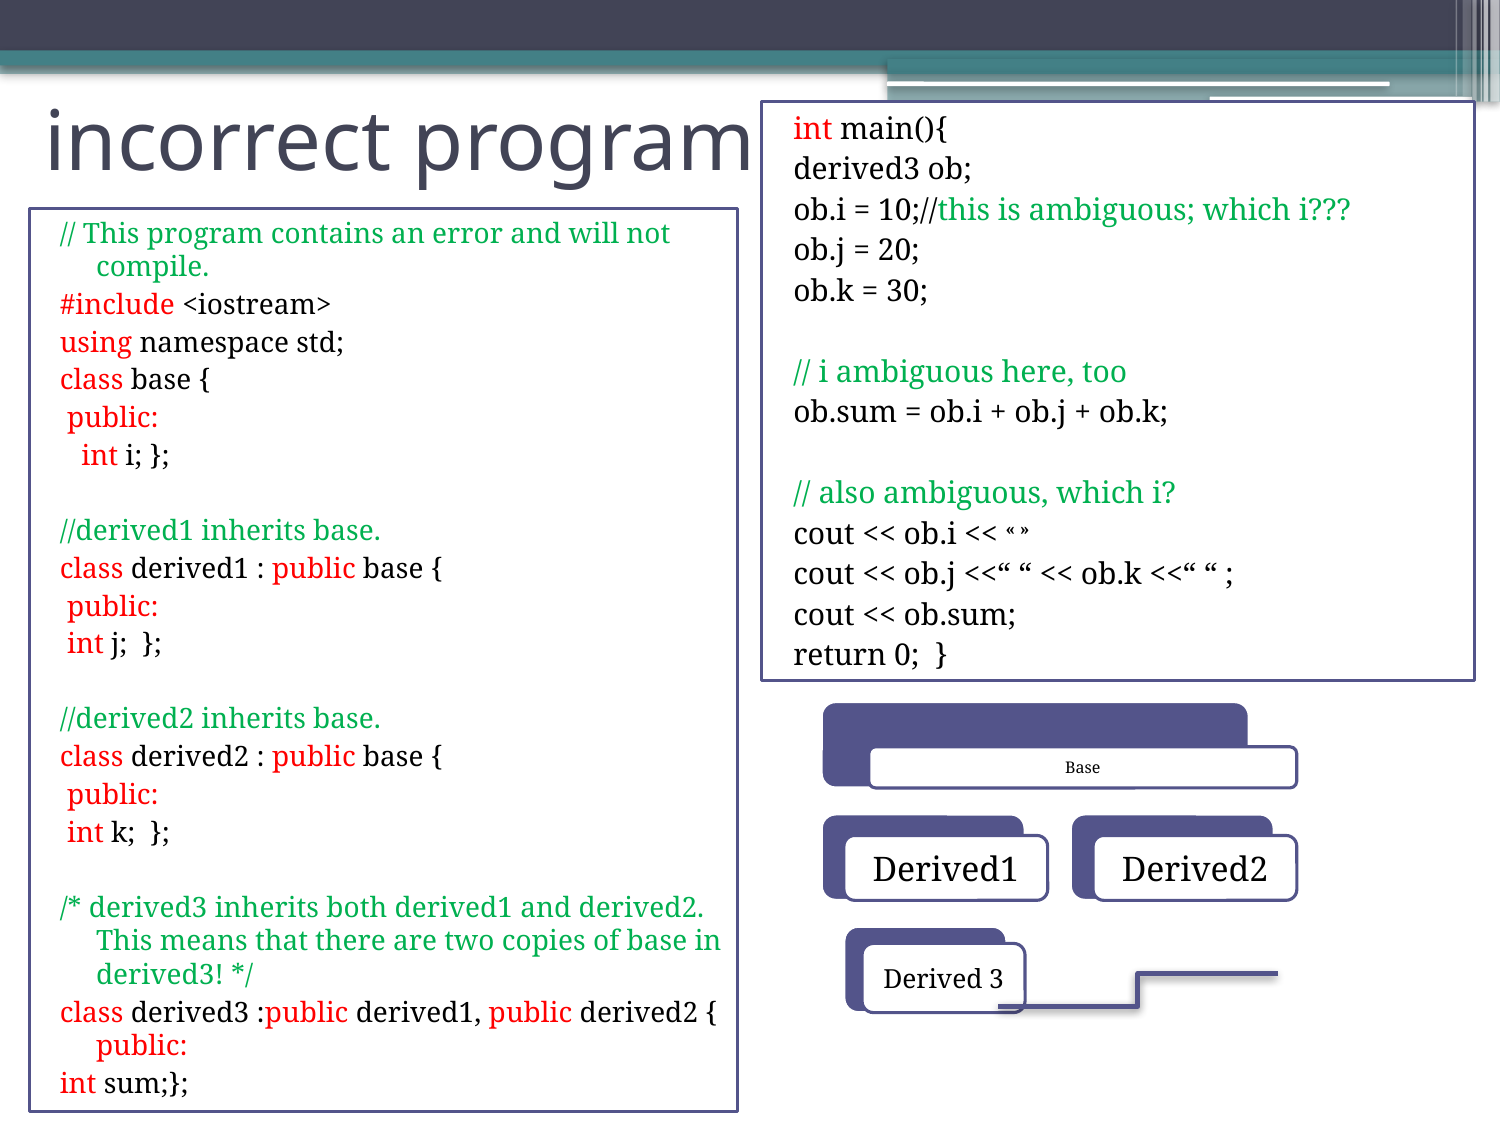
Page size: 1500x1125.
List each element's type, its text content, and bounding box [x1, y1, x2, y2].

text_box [761, 701, 1357, 1125]
title incorrect program: [29, 66, 1380, 209]
list // This program contains an error and will not compile. #include <iostream> using namespace std; class base { public: int i; }; //derived1 inherits base. class derived1 : public base { public: int j; }; //derived2 inherits base. class derived2 : public base { public: int k; }; /* derived3 inherits both derived1 and derived2. This means that there are two copies of base in derived3! */ class derived3 :public derived1, public derived2 { public: int sum;}; [28, 207, 739, 1113]
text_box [997, 973, 1278, 1007]
list int main(){ derived3 ob; ob.i = 10;//this is ambiguous; which i??? ob.j = 20; ob.k = 30; // i ambiguous here, too ob.sum = ob.i + ob.j + ob.k; // also ambiguous, which i? cout << ob.i << « » cout << ob.j <<“ “ << ob.k <<“ “ ; cout << ob.sum; return 0; } [760, 100, 1476, 682]
